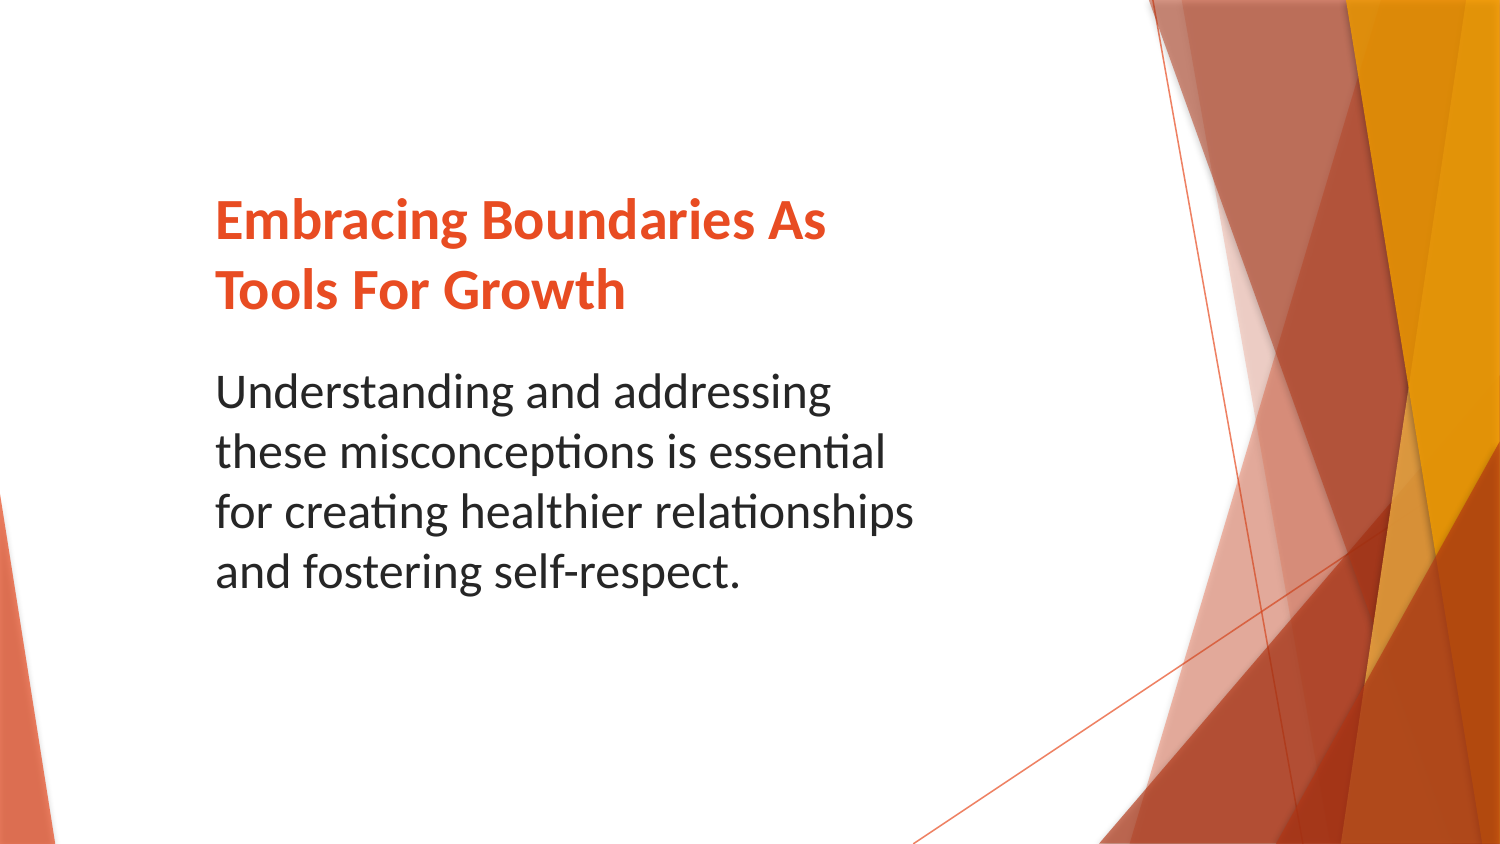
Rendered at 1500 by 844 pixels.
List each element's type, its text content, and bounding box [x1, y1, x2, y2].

list Understanding and addressing these misconceptions is essential for creating healthier relationships and fostering self-respect. [200, 351, 963, 777]
title Embracing Boundaries As Tools For Growth [200, 173, 1258, 344]
